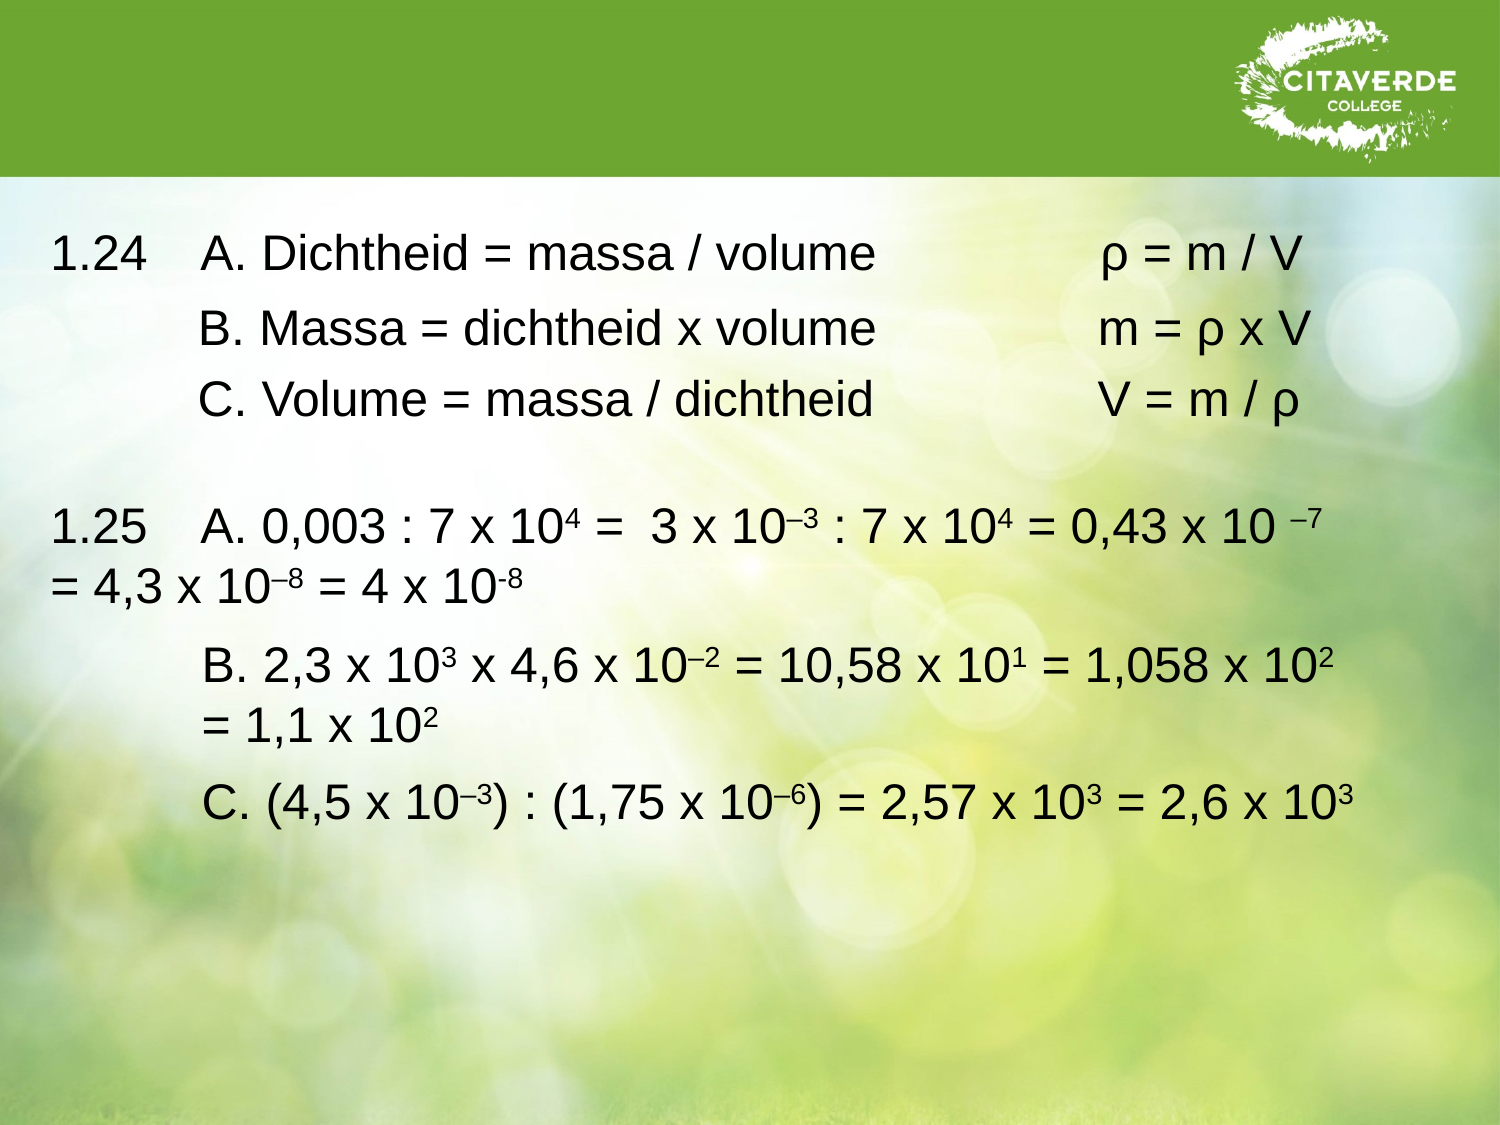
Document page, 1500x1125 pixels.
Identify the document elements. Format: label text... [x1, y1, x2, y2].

picture [0, 0, 1500, 1125]
text_box C. (4,5 x 10–3) : (1,75 x 10–6) = 2,57 x 103 = 2,6 x 103 [186, 761, 1400, 837]
text_box C. Volume = massa / dichtheid V = m / ρ [183, 359, 1500, 435]
text_box 1.24 A. Dichtheid = massa / volume ρ = m / V [35, 212, 1453, 288]
text_box 1.25 A. 0,003 : 7 x 104 = 3 x 10–3 : 7 x 104 = 0,43 x 10 –7 = 4,3 x 10–8 = 4 x 10-8 [35, 485, 1430, 621]
text_box B. 2,3 x 103 x 4,6 x 10–2 = 10,58 x 101 = 1,058 x 102 = 1,1 x 102 [186, 625, 1386, 761]
text_box B. Massa = dichtheid x volume m = ρ x V [183, 288, 1386, 359]
